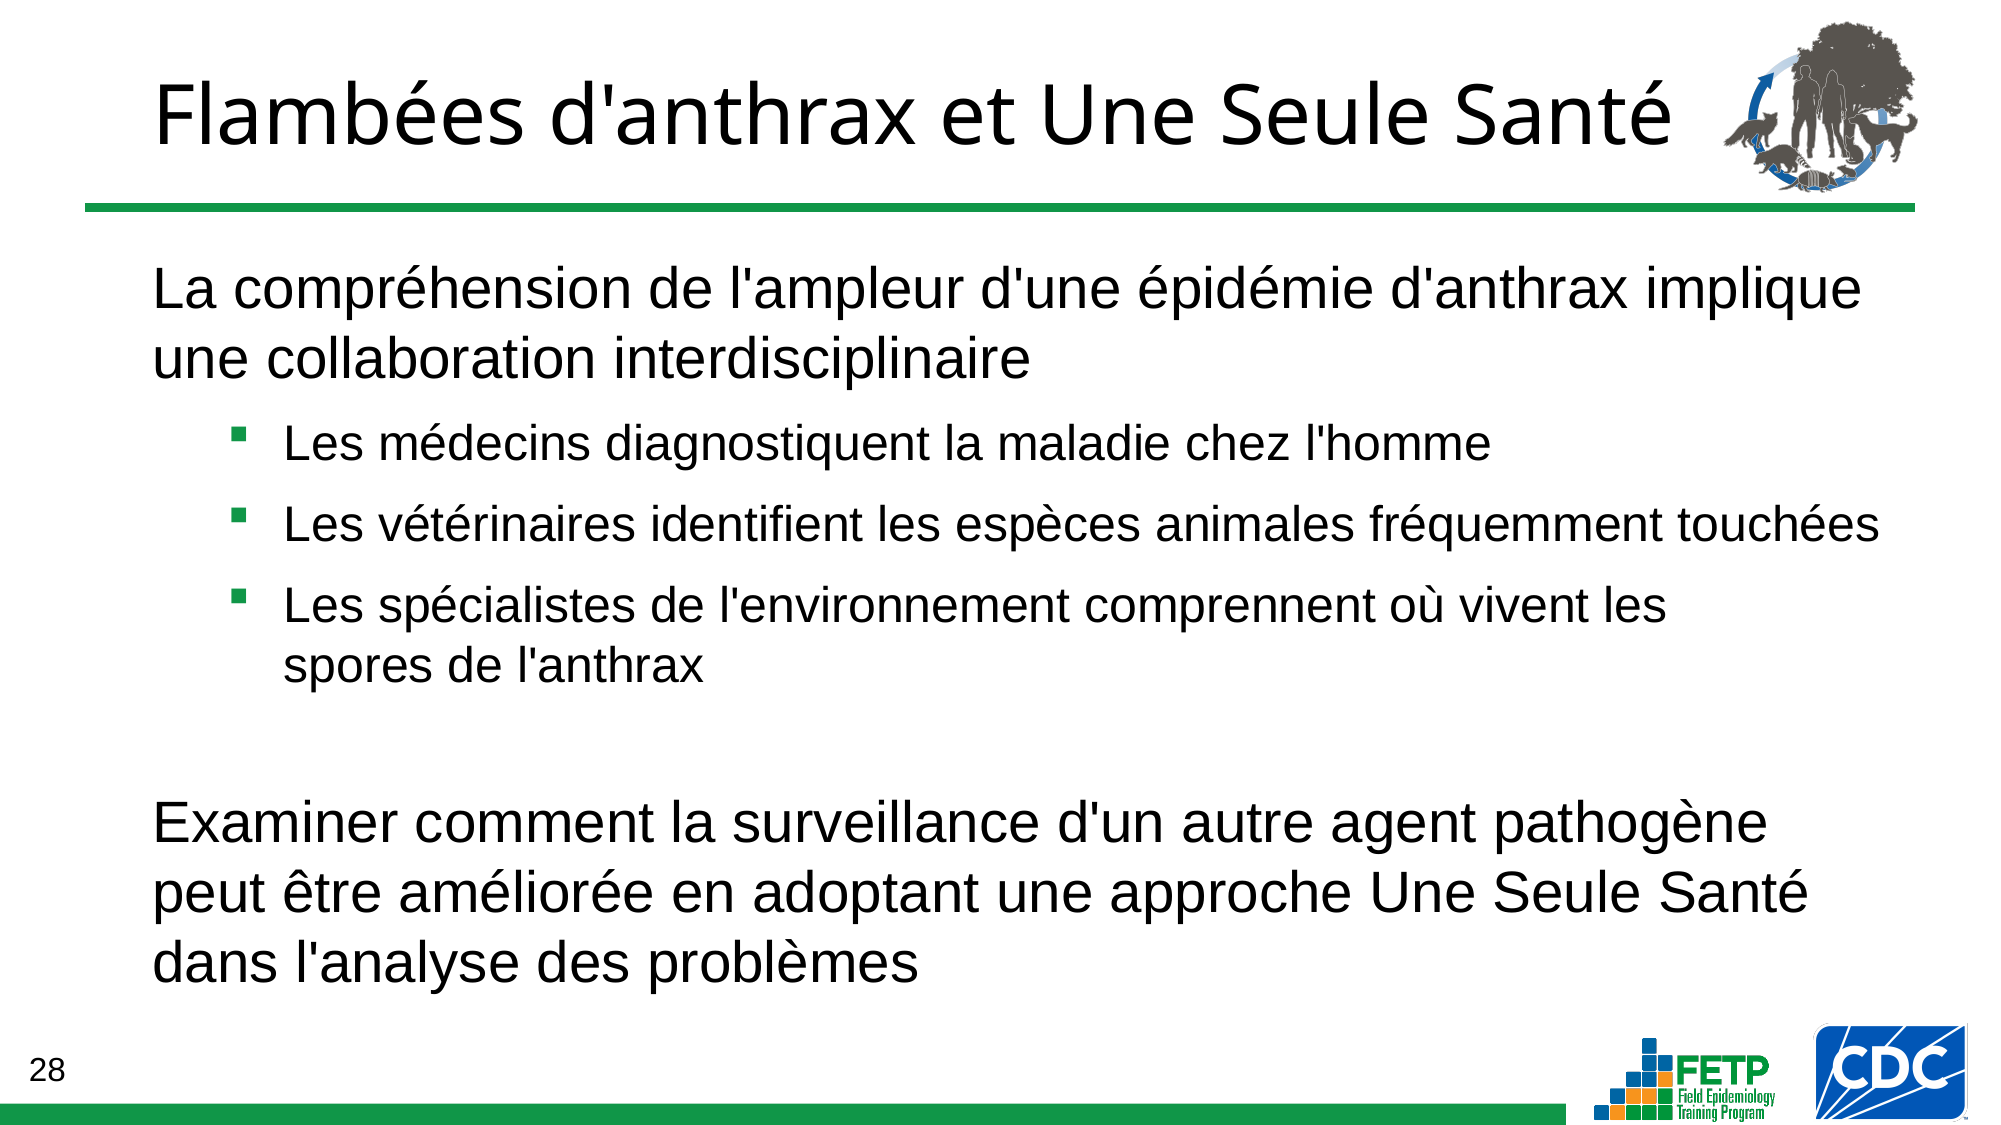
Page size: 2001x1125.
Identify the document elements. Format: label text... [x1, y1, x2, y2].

picture [1594, 1038, 1775, 1122]
picture [1717, 21, 1919, 222]
list La compréhension de l'ampleur d'une épidémie d'anthrax implique une collaboration interdisciplinaire Les médecins diagnostiquent la maladie chez l'homme Les vétérinaires identifient les espèces animales fréquemment touchées Les spécialistes de l'environnement comprennent où vivent les spores de l'anthrax Examiner comment la surveillance d'un autre agent pathogène peut être améliorée en adoptant une approche Une Seule Santé dans l'analyse des problèmes [137, 271, 1911, 1004]
text_box Flambées d'anthrax et Une Seule Santé [137, 64, 1911, 271]
picture [1813, 1023, 1968, 1122]
